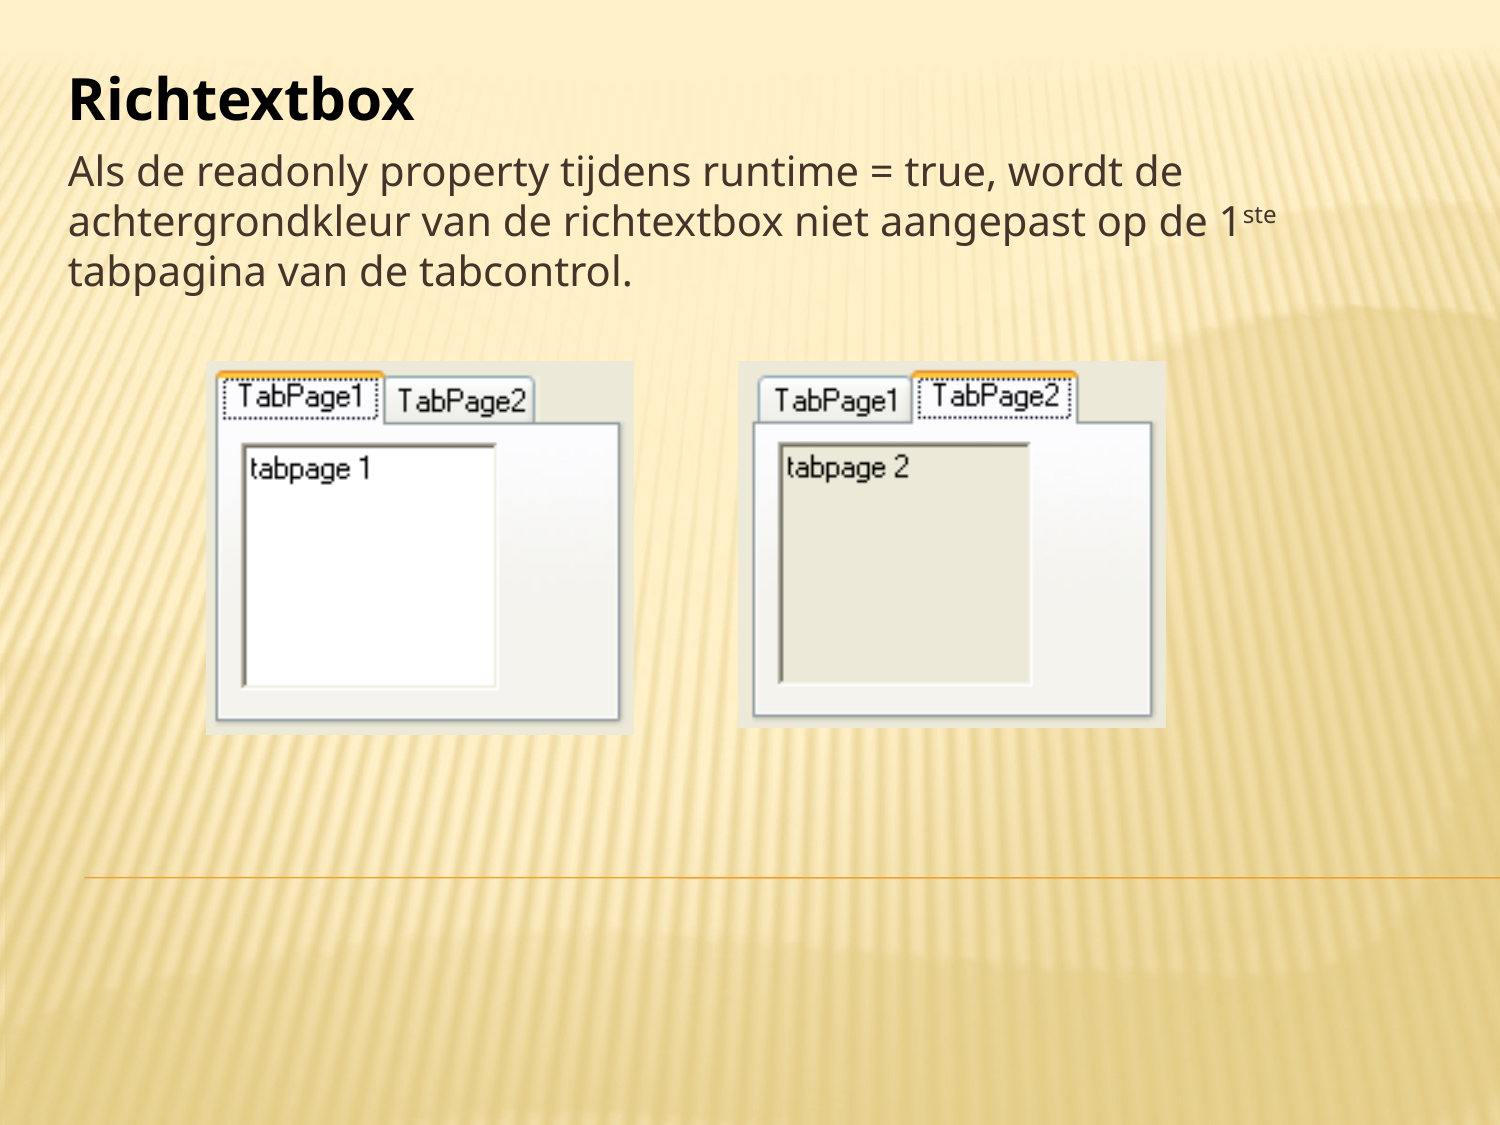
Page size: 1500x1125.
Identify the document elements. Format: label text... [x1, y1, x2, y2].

picture [737, 361, 1166, 729]
picture [206, 361, 635, 736]
text_box Richtextbox [53, 54, 1447, 140]
subtitle Als de readonly property tijdens runtime = true, wordt de achtergrondkleur van de richtextbox niet aangepast op de 1ste tabpagina van de tabcontrol. [53, 140, 1441, 740]
